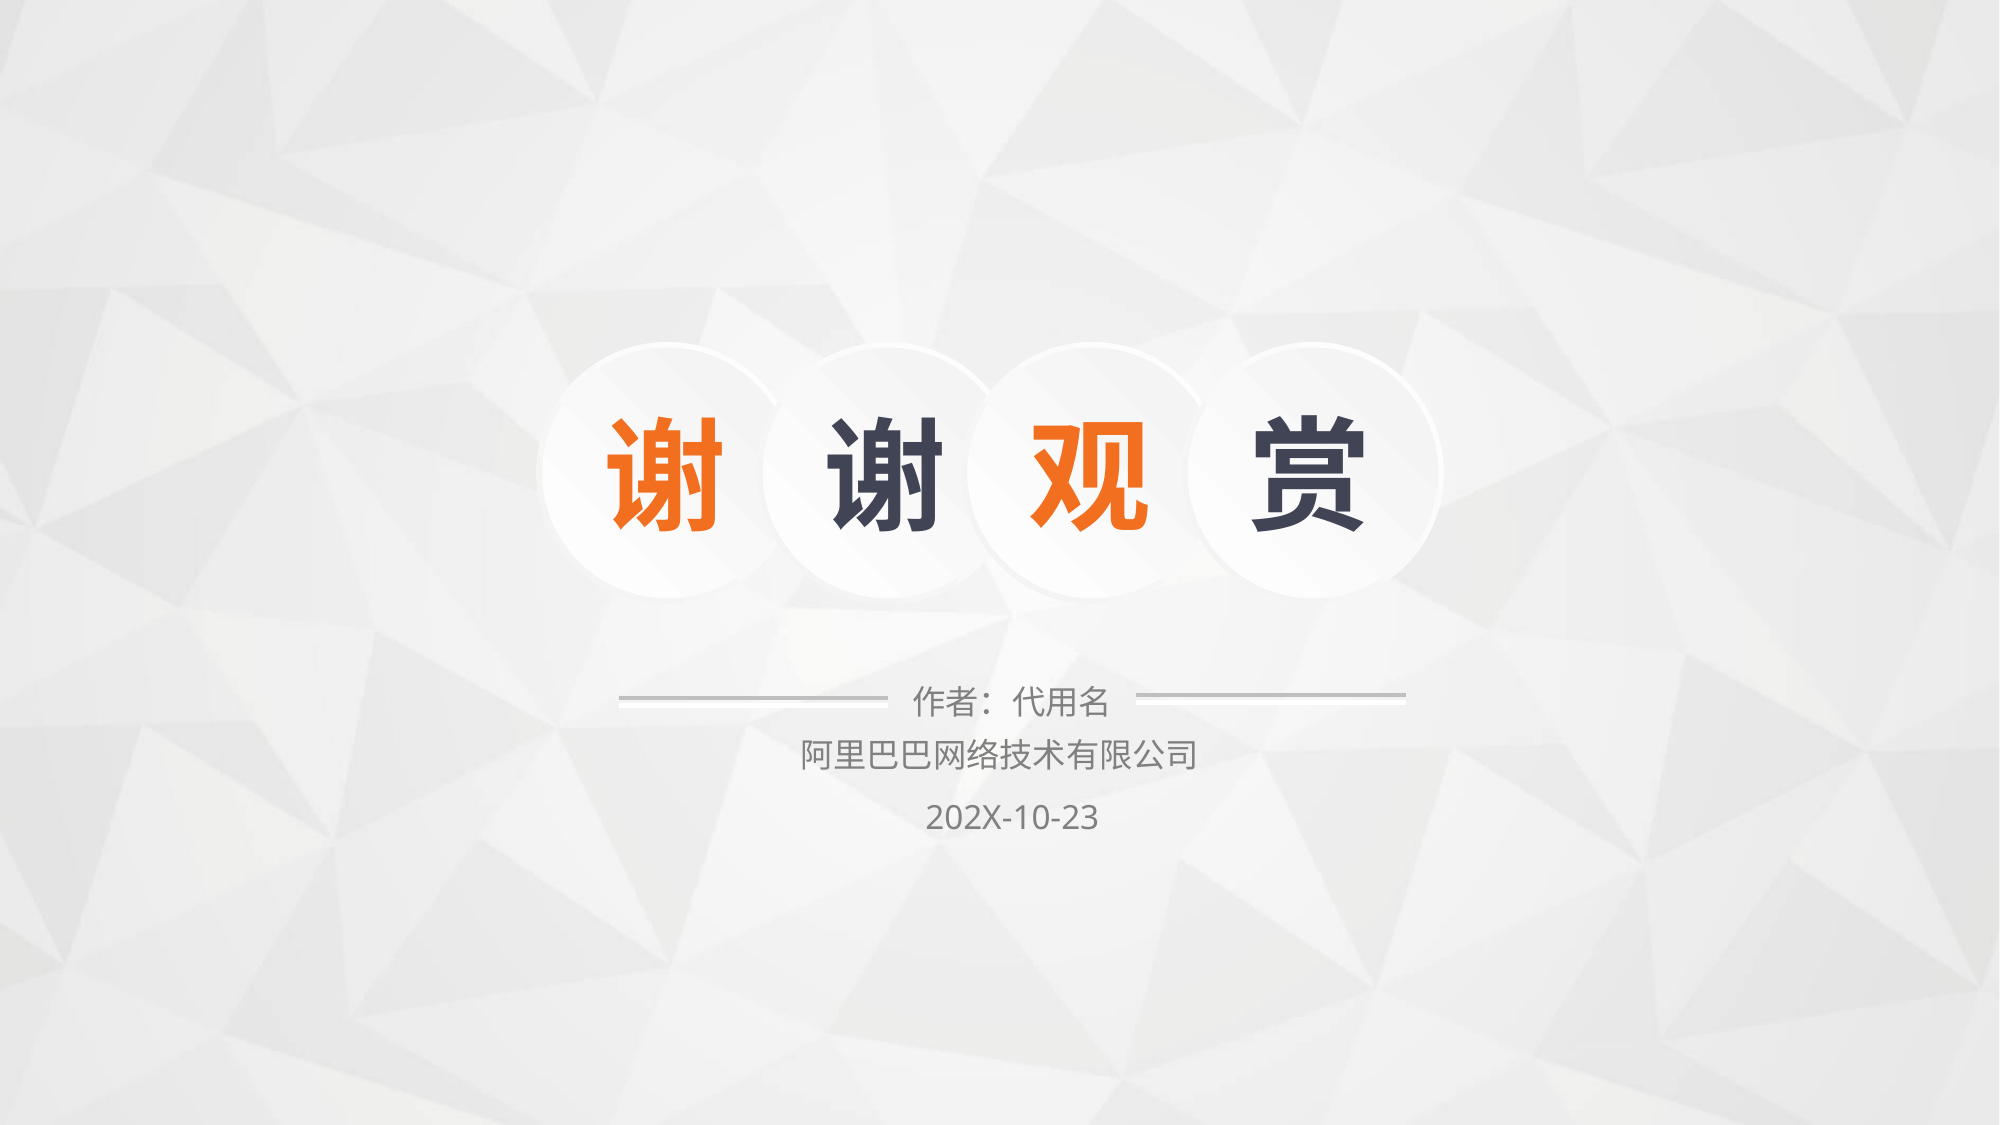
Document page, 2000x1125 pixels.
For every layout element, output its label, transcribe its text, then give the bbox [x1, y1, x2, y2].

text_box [1181, 341, 1444, 605]
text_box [756, 341, 960, 605]
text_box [961, 341, 1180, 605]
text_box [618, 697, 888, 706]
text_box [1136, 694, 1406, 703]
text_box 作者：代用名 [834, 656, 1190, 719]
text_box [536, 341, 755, 605]
picture [0, 0, 2000, 1125]
text_box 202X-10-23 [751, 781, 1273, 840]
text_box 阿里巴巴网络技术有限公司 [727, 719, 1273, 778]
text_box 谢 [527, 398, 531, 547]
